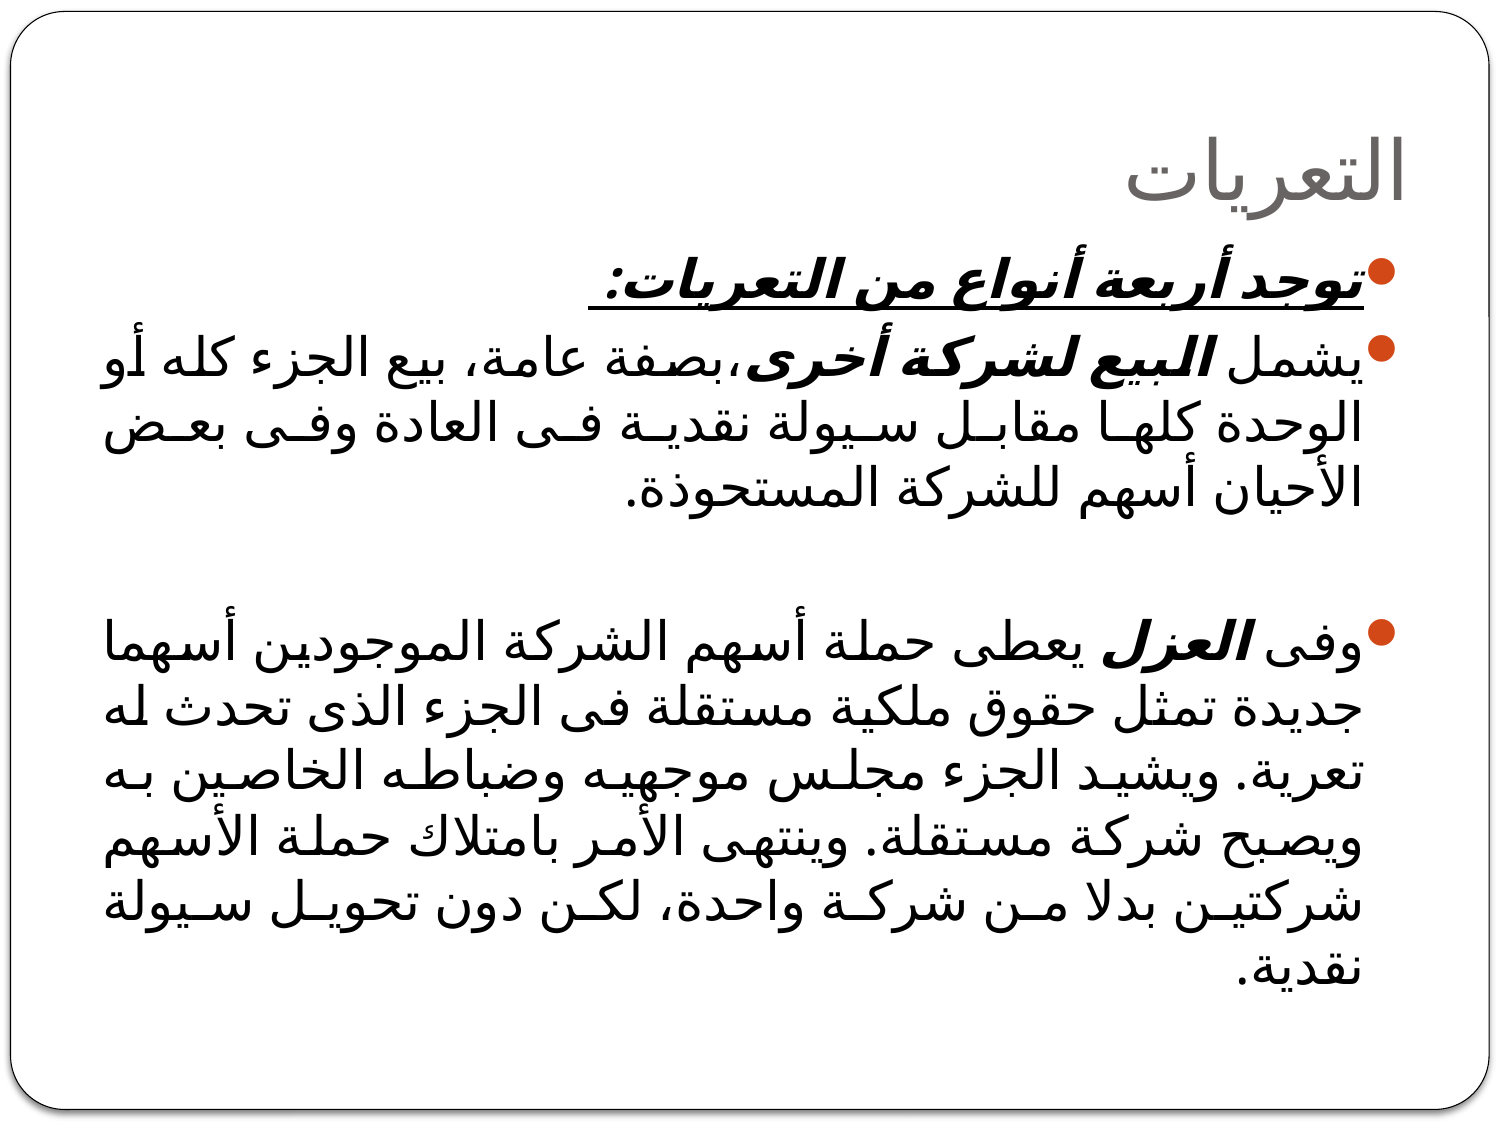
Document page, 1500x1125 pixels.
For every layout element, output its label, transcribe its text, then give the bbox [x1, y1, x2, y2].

title التعريات [150, 45, 1425, 233]
list توجد أربعة أنواع من التعريات: يشمل البيع لشركة أخرى،بصفة عامة، بيع الجزء كله أو الوحدة كلها مقابل سيولة نقدية فى العادة وفى بعض الأحيان أسهم للشركة المستحوذة. وفى العزل يعطى حملة أسهم الشركة الموجودين أسهما جديدة تمثل حقوق ملكية مستقلة فى الجزء الذى تحدث له تعرية. ويشيد الجزء مجلس موجهيه وضباطه الخاصين به ويصبح شركة مستقلة. وينتهى الأمر بامتلاك حملة الأسهم شركتين بدلا من شركة واحدة، لكن دون تحويل سيولة نقدية. [87, 237, 1425, 988]
